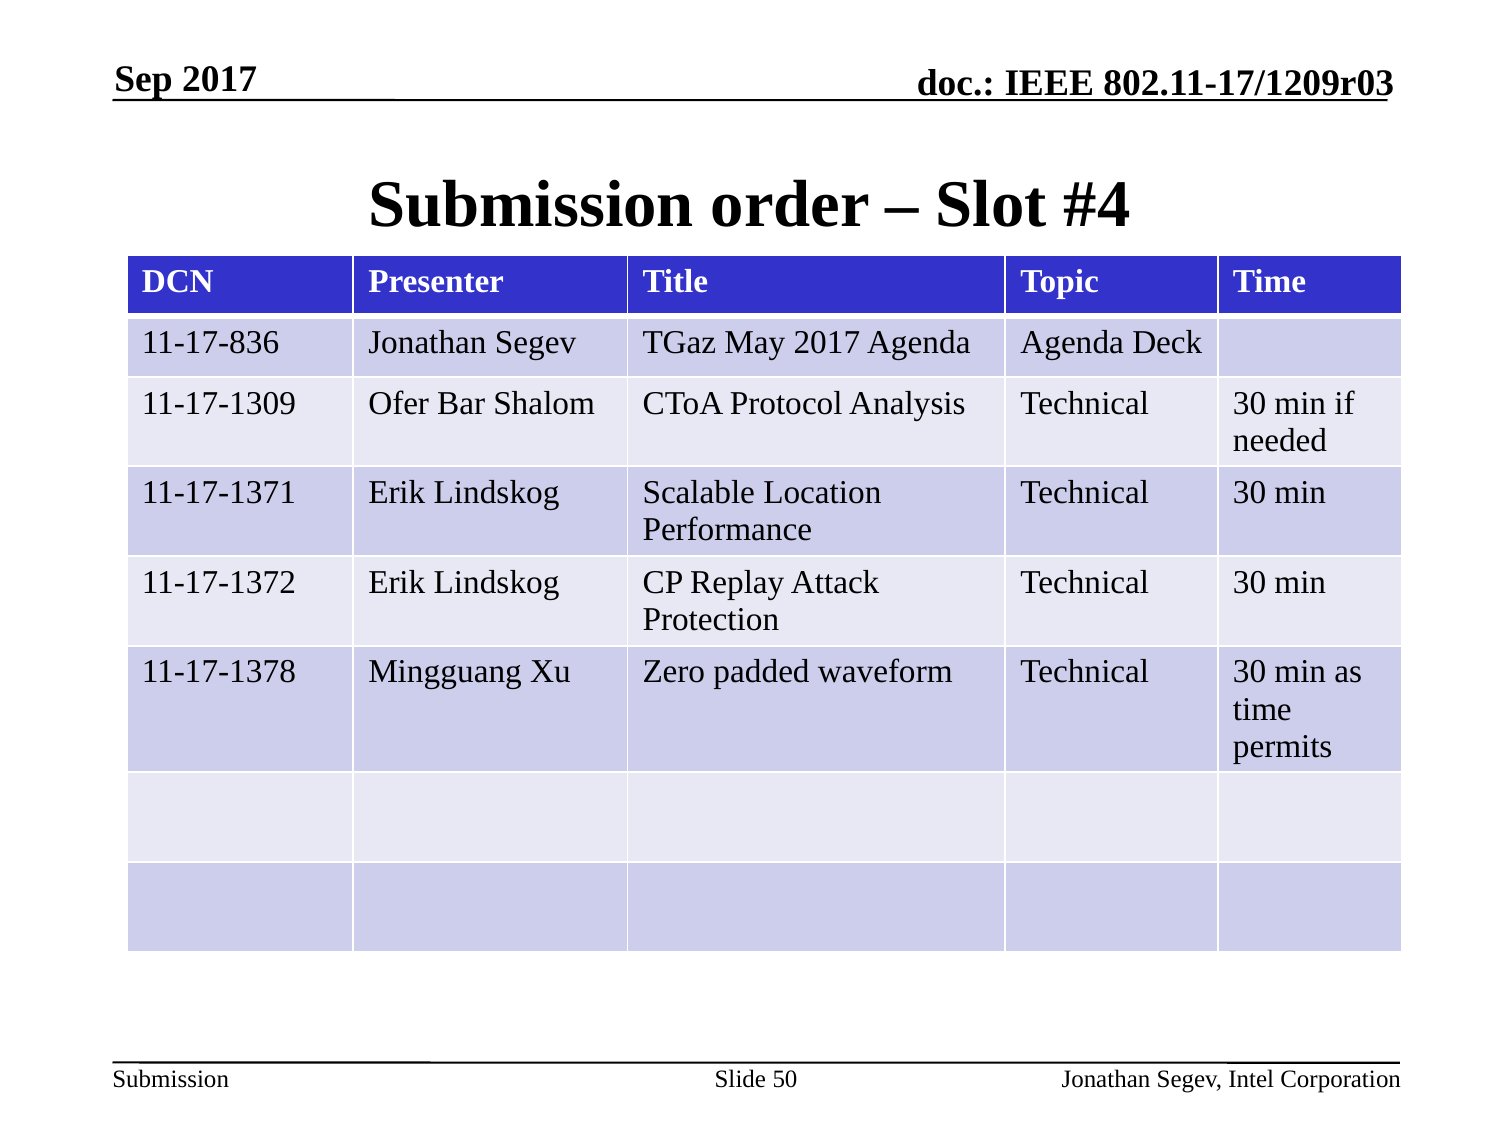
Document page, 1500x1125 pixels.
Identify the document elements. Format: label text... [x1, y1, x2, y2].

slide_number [114, 54, 423, 100]
table_cell [628, 773, 1004, 861]
table_cell [354, 773, 627, 861]
footer Jonathan Segev, Intel Corporation [878, 1061, 1402, 1093]
table_cell Scalable Location Performance [628, 467, 1004, 555]
table_cell [1219, 319, 1401, 376]
table_cell [1219, 773, 1401, 861]
table_header DCN [128, 256, 352, 313]
table_cell Ofer Bar Shalom [354, 378, 627, 465]
table_header Topic [1006, 256, 1217, 313]
table_cell Agenda Deck [1006, 319, 1217, 376]
table_cell [1006, 773, 1217, 861]
table_header Time [1219, 256, 1401, 313]
table_header Title [628, 256, 1004, 313]
table_cell 11-17-836 [128, 319, 352, 376]
table_cell [1219, 863, 1401, 951]
table_cell Erik Lindskog [354, 557, 627, 645]
title Submission order – Slot #4 [112, 112, 1388, 288]
table_cell CP Replay Attack Protection [628, 557, 1004, 645]
table_cell 11-17-1371 [128, 467, 352, 555]
table_cell [628, 863, 1004, 951]
table_cell Erik Lindskog [354, 467, 627, 555]
table_cell Mingguang Xu [354, 647, 627, 771]
table_cell 30 min if needed [1219, 378, 1401, 465]
slide_number Slide 50 [712, 1061, 800, 1123]
table_cell 30 min [1219, 467, 1401, 555]
table_cell Zero padded waveform [628, 647, 1004, 771]
table_cell 11-17-1309 [128, 378, 352, 465]
table_cell 11-17-1378 [128, 647, 352, 771]
table_cell 30 min as time permits [1219, 647, 1401, 771]
table_cell 30 min [1219, 557, 1401, 645]
table_cell [128, 863, 352, 951]
table_cell [354, 863, 627, 951]
table_header Presenter [354, 256, 627, 313]
table_cell [1006, 863, 1217, 951]
table_cell Jonathan Segev [354, 319, 627, 376]
table_cell Technical [1006, 557, 1217, 645]
table_cell Technical [1006, 647, 1217, 771]
table_cell 11-17-1372 [128, 557, 352, 645]
table_cell CToA Protocol Analysis [628, 378, 1004, 465]
table_cell TGaz May 2017 Agenda [628, 319, 1004, 376]
table_cell Technical [1006, 378, 1217, 465]
table_cell Technical [1006, 467, 1217, 555]
table_cell [128, 773, 352, 861]
